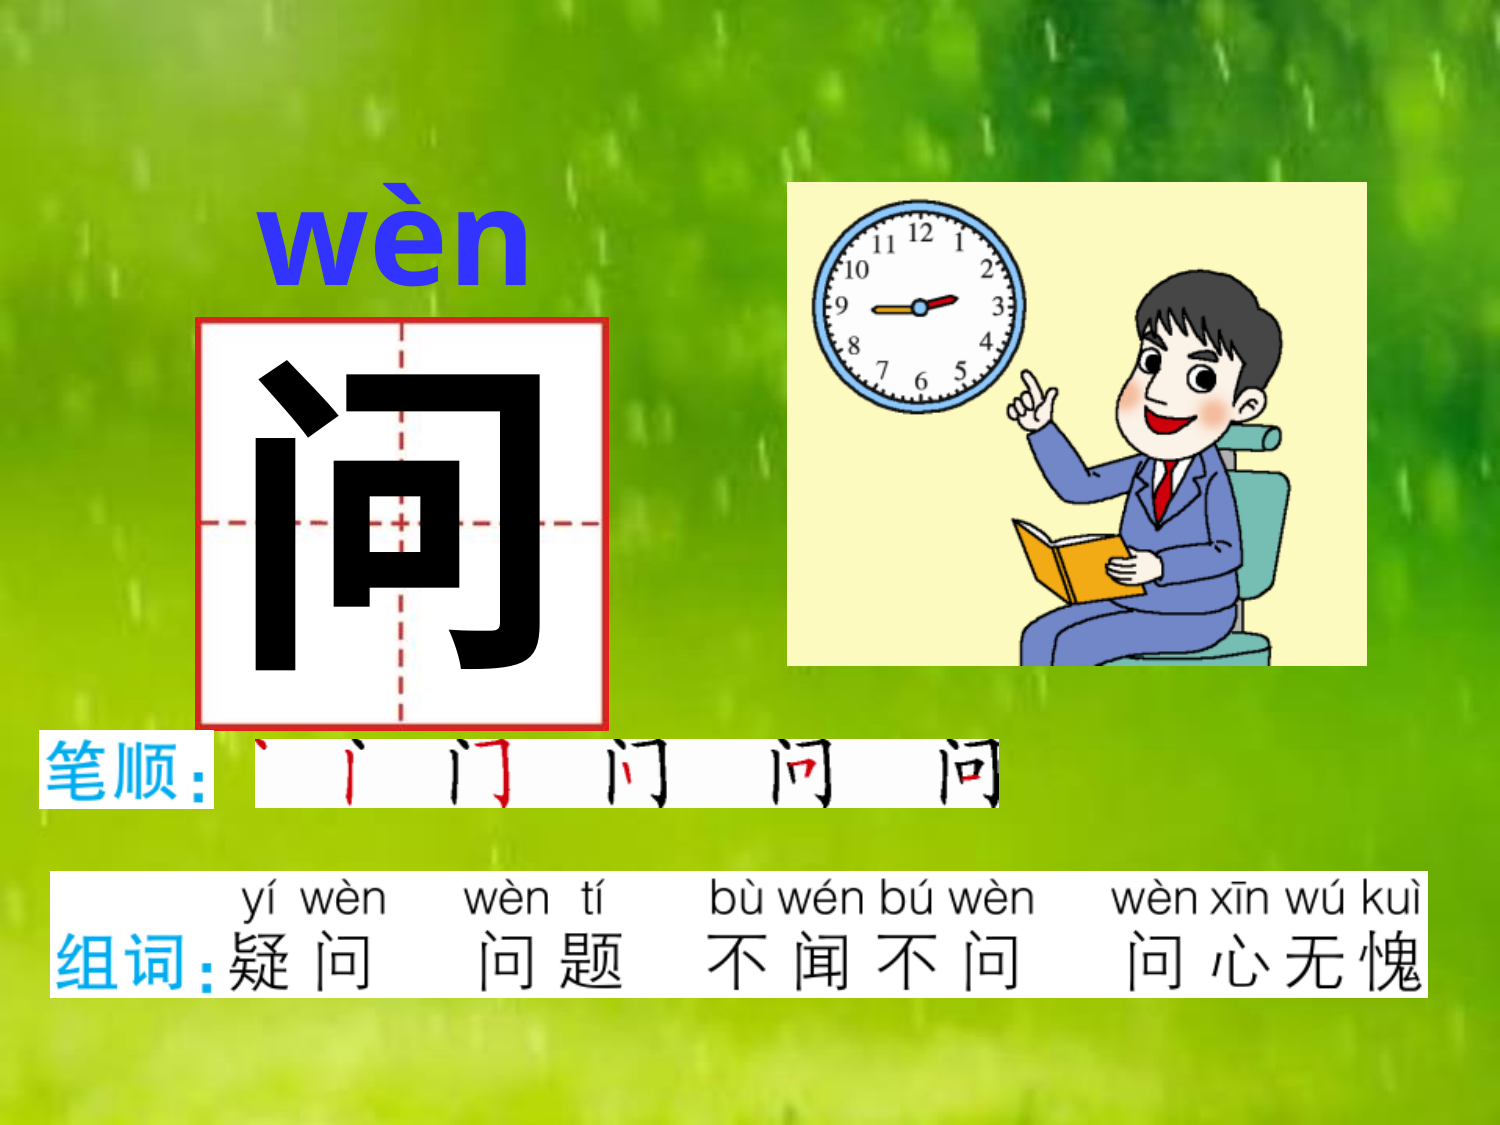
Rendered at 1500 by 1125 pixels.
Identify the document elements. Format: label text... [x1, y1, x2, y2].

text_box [194, 301, 609, 728]
text_box wèn [240, 144, 551, 299]
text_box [39, 729, 999, 809]
picture [0, 0, 1500, 1125]
